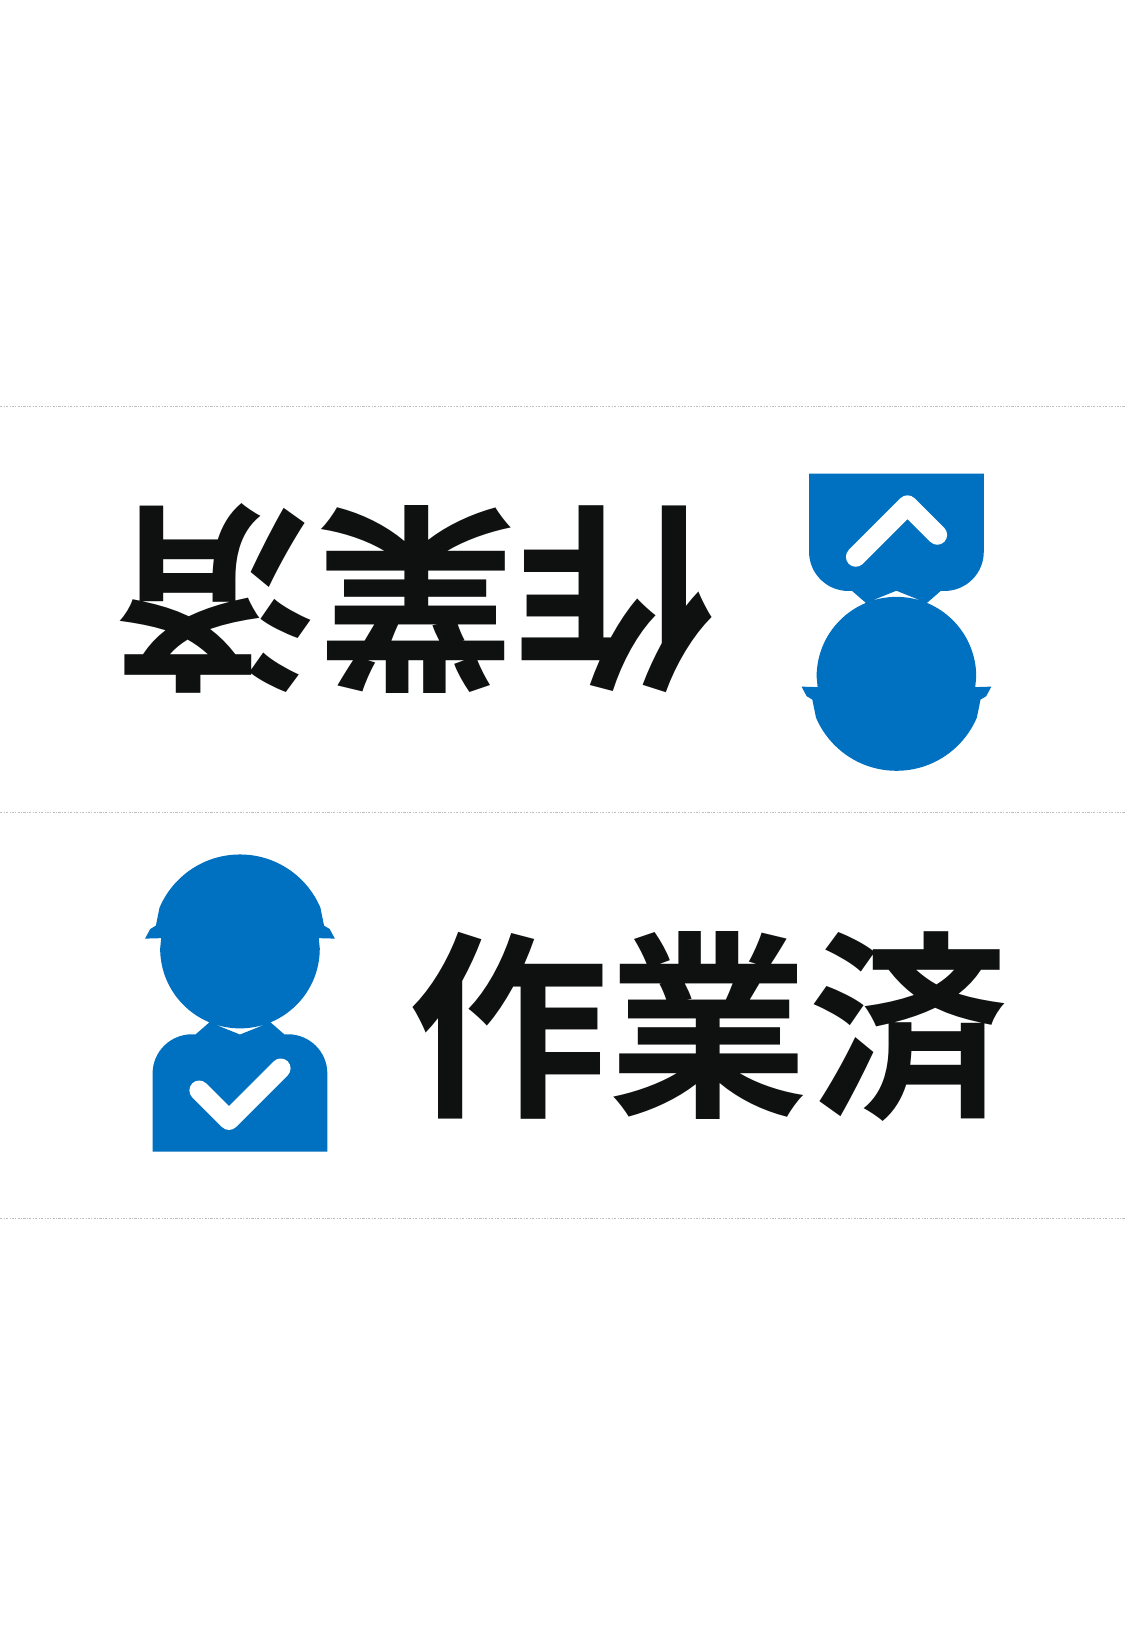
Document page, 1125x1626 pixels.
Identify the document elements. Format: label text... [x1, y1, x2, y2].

text_box 作業済 [101, 476, 732, 731]
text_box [145, 854, 335, 1152]
text_box 作業済 [393, 894, 1024, 1149]
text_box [801, 473, 992, 771]
